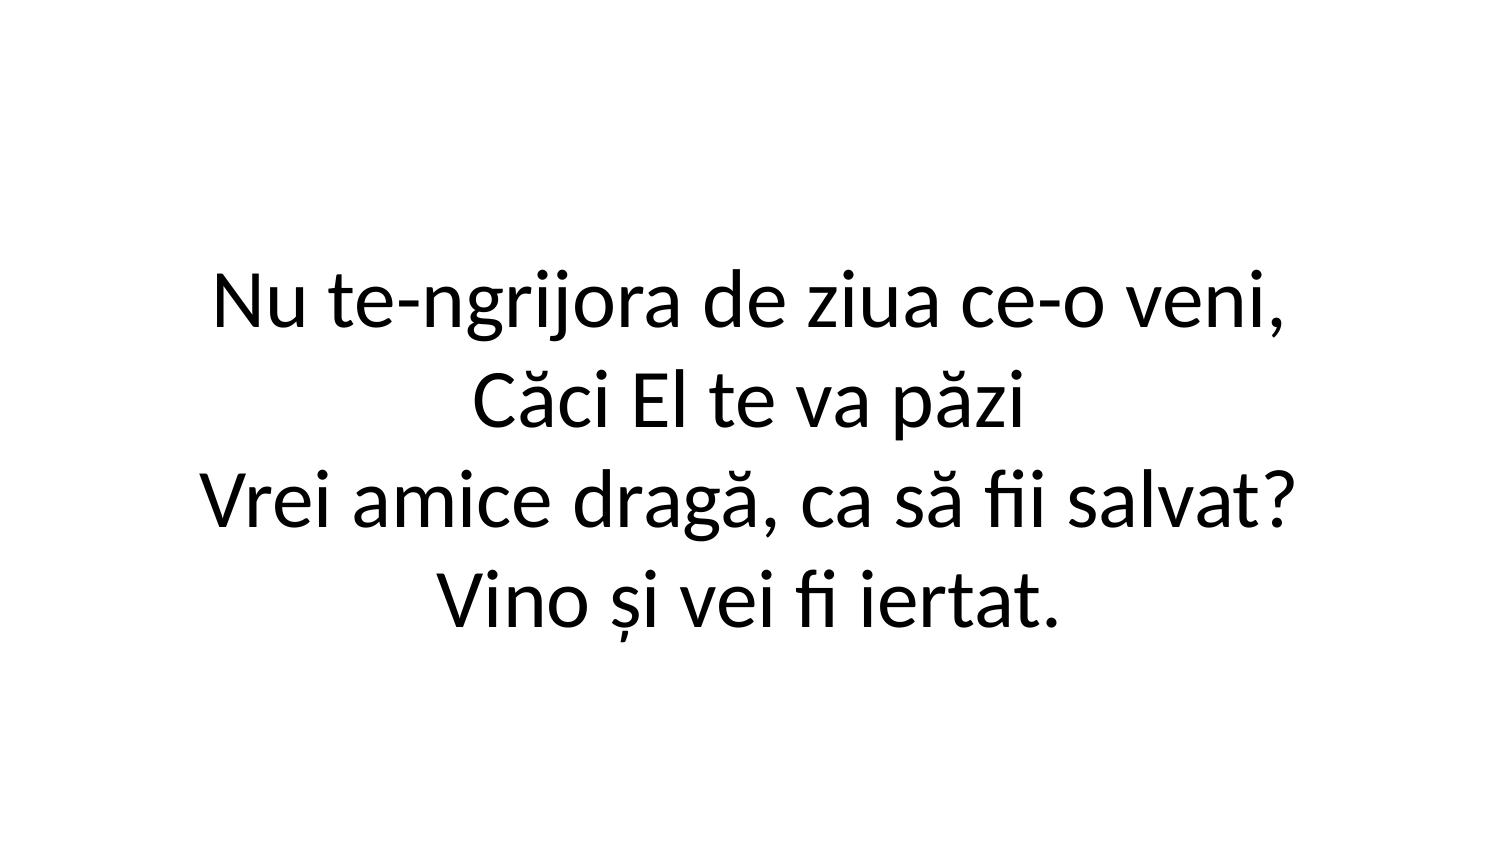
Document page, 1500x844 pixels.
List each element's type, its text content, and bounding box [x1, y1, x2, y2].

text_box Nu te-ngrijora de ziua ce-o veni, Căci El te va păzi Vrei amice dragă, ca să fii salvat? Vino și vei fi iertat. [184, 192, 1316, 652]
